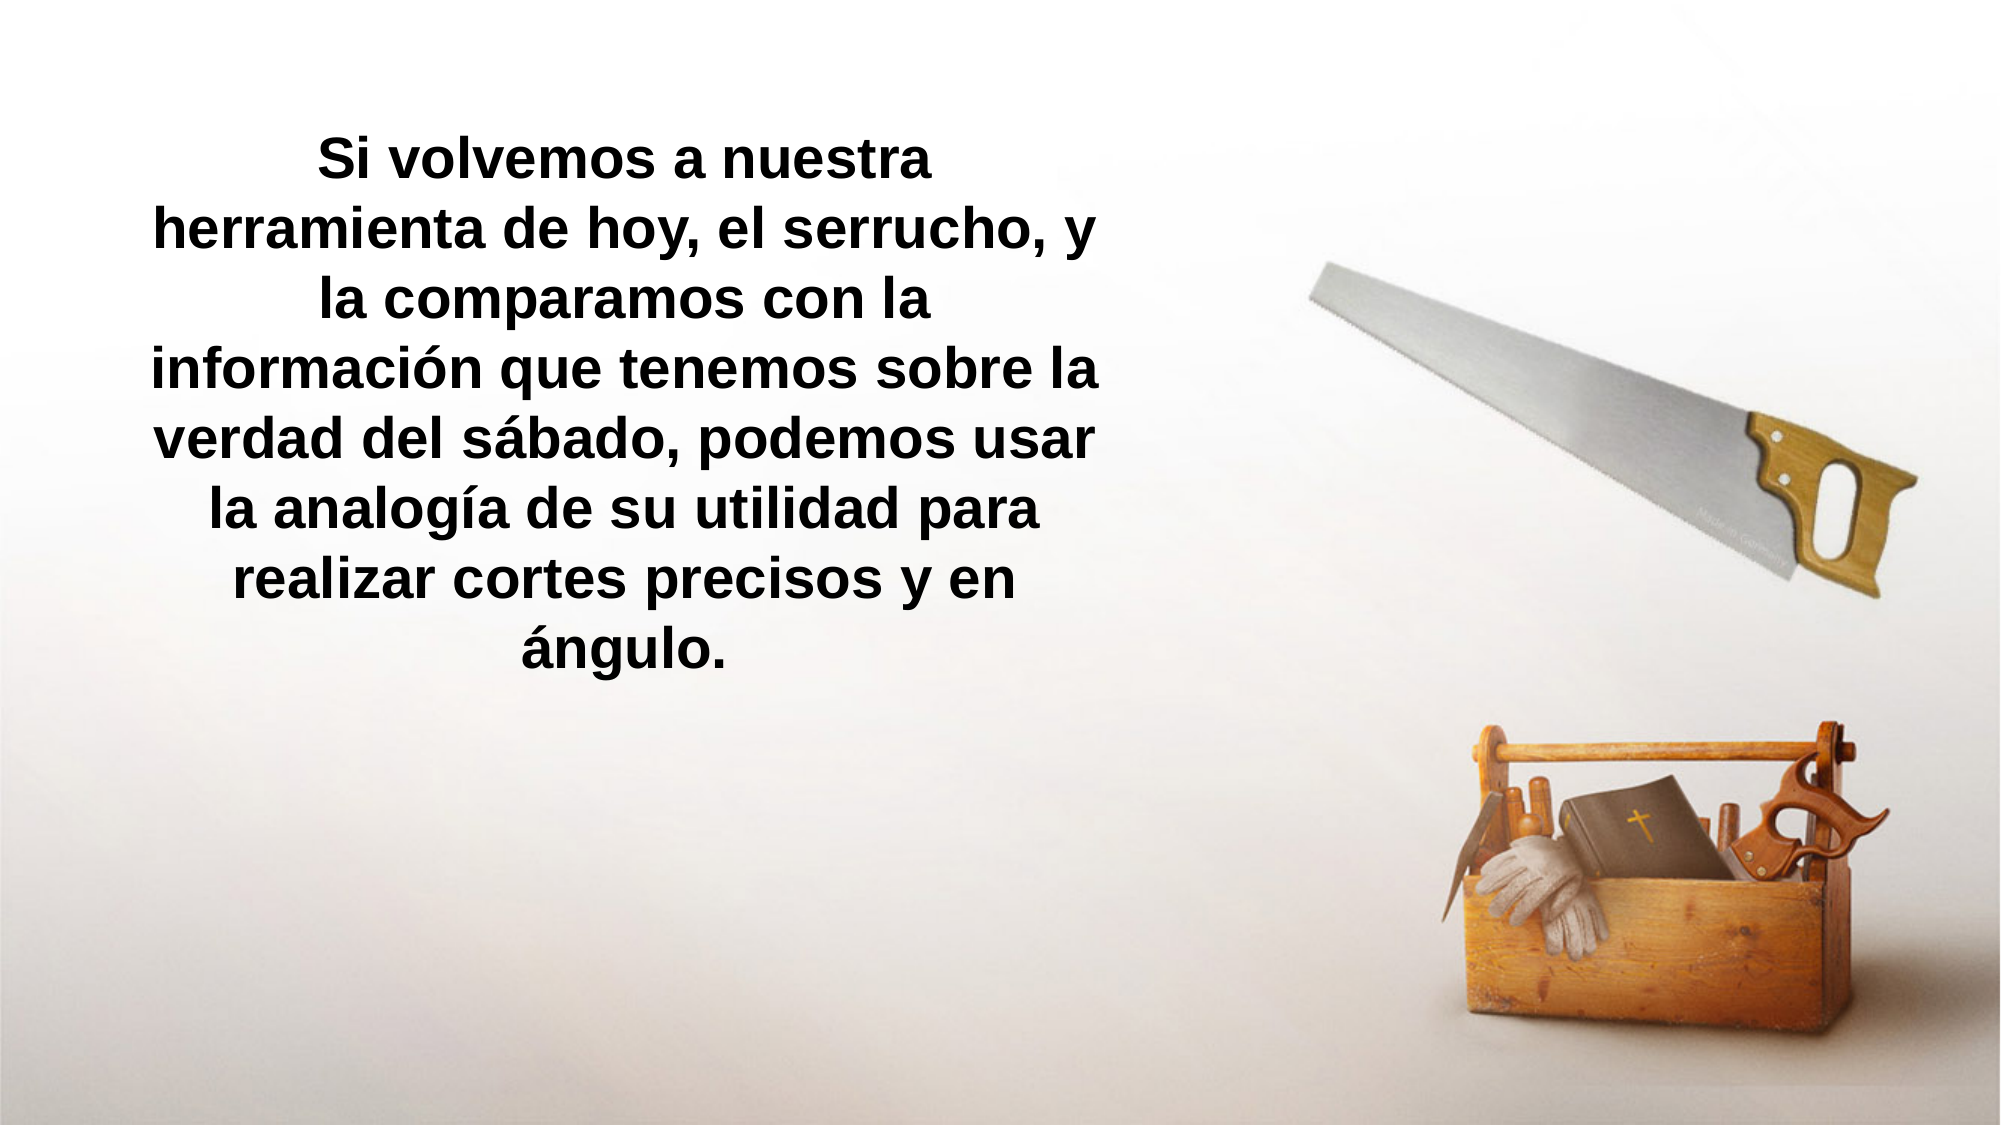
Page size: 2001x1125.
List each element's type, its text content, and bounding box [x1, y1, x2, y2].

picture [0, 0, 2001, 1125]
text_box Si volvemos a nuestra herramienta de hoy, el serrucho, y la comparamos con la información que tenemos sobre la verdad del sábado, podemos usar la analogía de su utilidad para realizar cortes precisos y en ángulo. [131, 112, 1119, 688]
